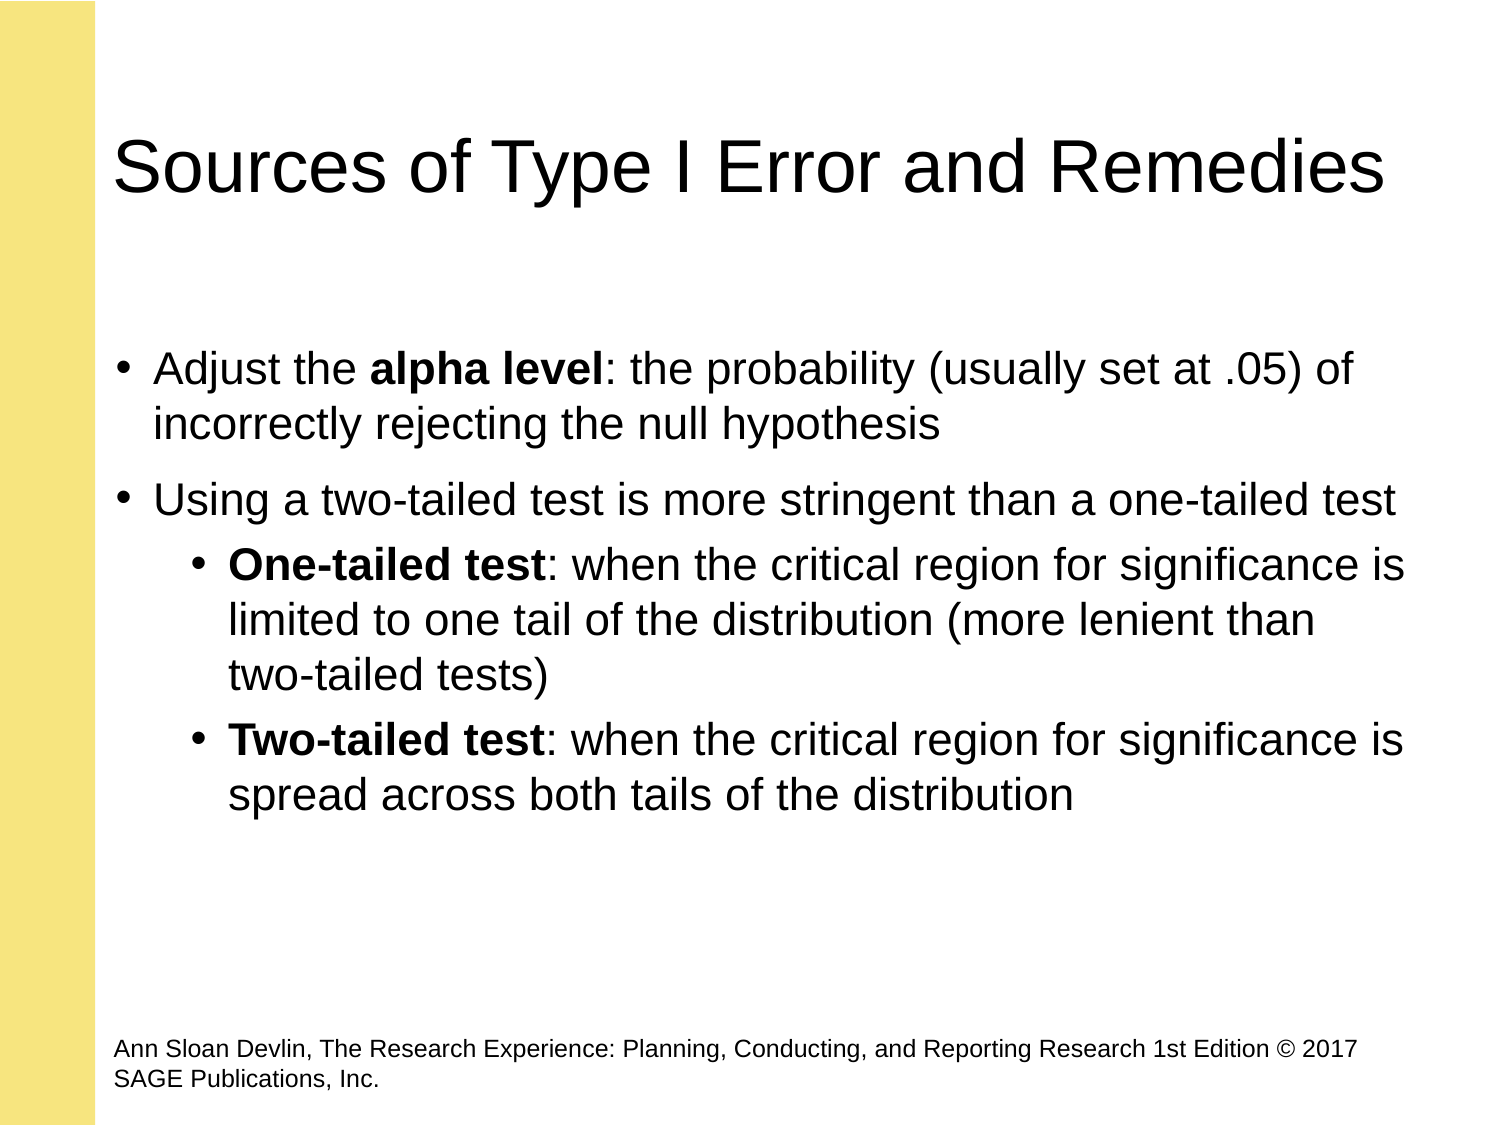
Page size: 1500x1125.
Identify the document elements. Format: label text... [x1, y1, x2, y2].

title Sources of Type I Error and Remedies [97, 111, 1407, 226]
list Adjust the alpha level: the probability (usually set at .05) of incorrectly rejecting the null hypothesis Using a two-tailed test is more stringent than a one-tailed test One-tailed test: when the critical region for significance is limited to one tail of the distribution (more lenient than two-tailed tests) Two-tailed test: when the critical region for significance is spread across both tails of the distribution [100, 331, 1429, 907]
picture [0, 1, 96, 1125]
